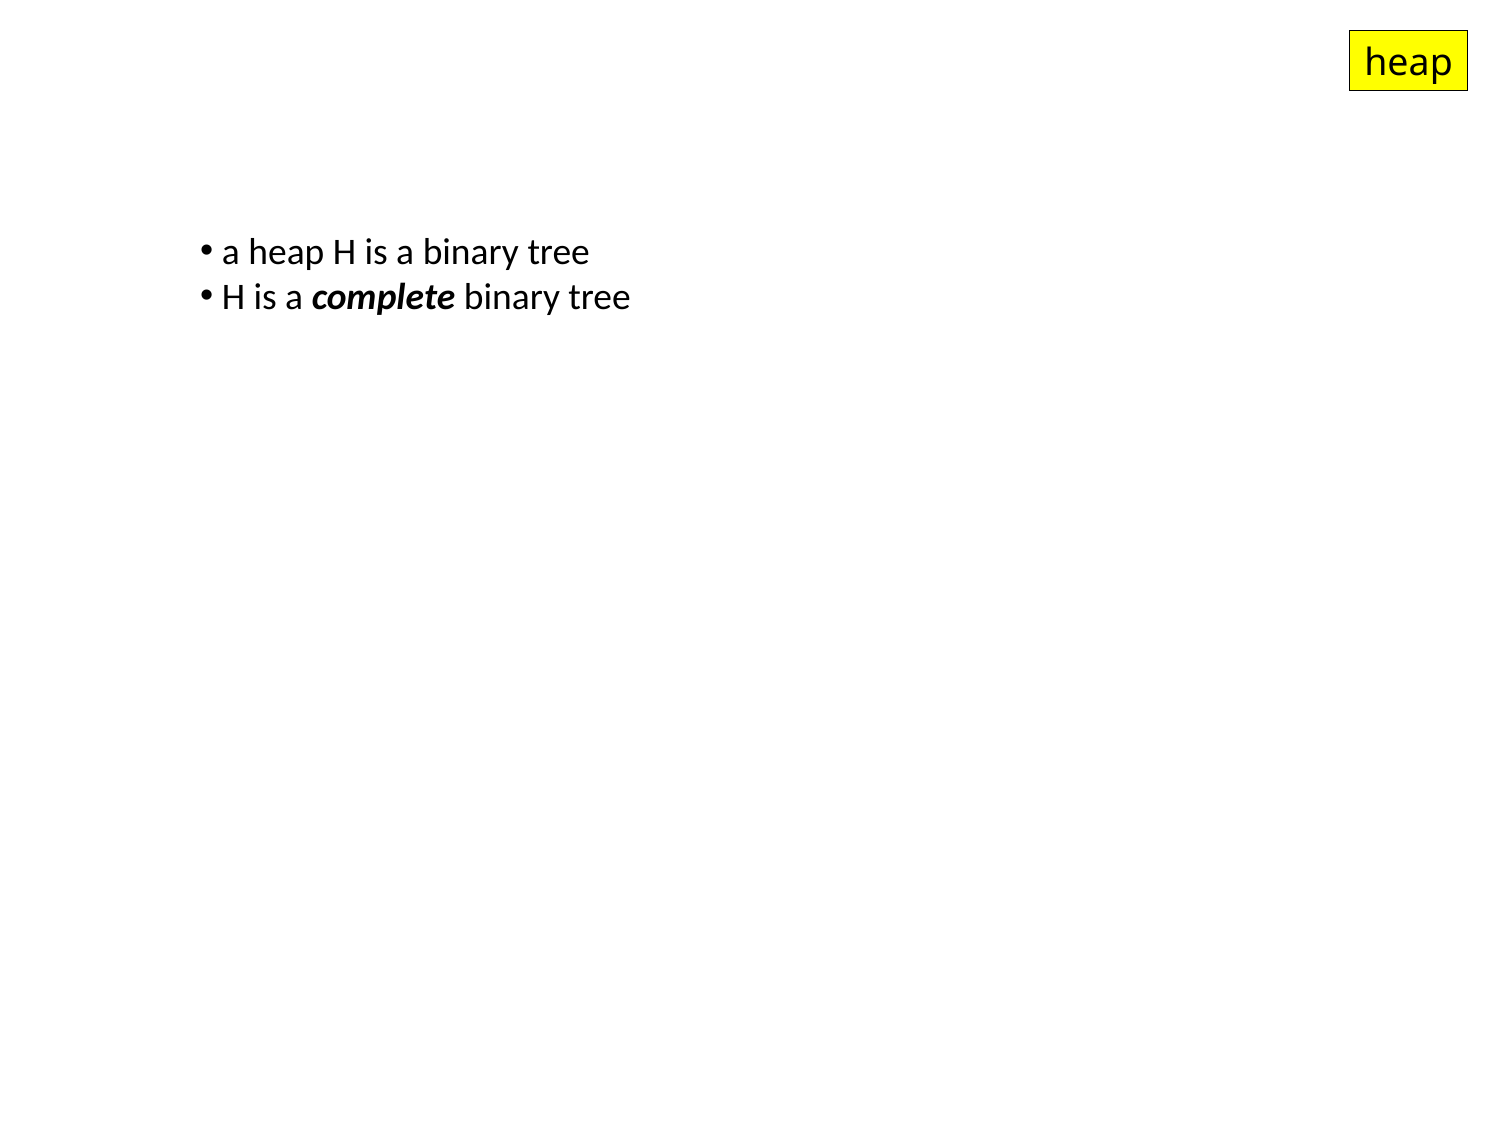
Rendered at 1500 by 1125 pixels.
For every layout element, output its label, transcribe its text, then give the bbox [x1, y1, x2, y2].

text_box a heap H is a binary tree H is a complete binary tree [185, 219, 647, 325]
text_box heap [1349, 30, 1468, 91]
